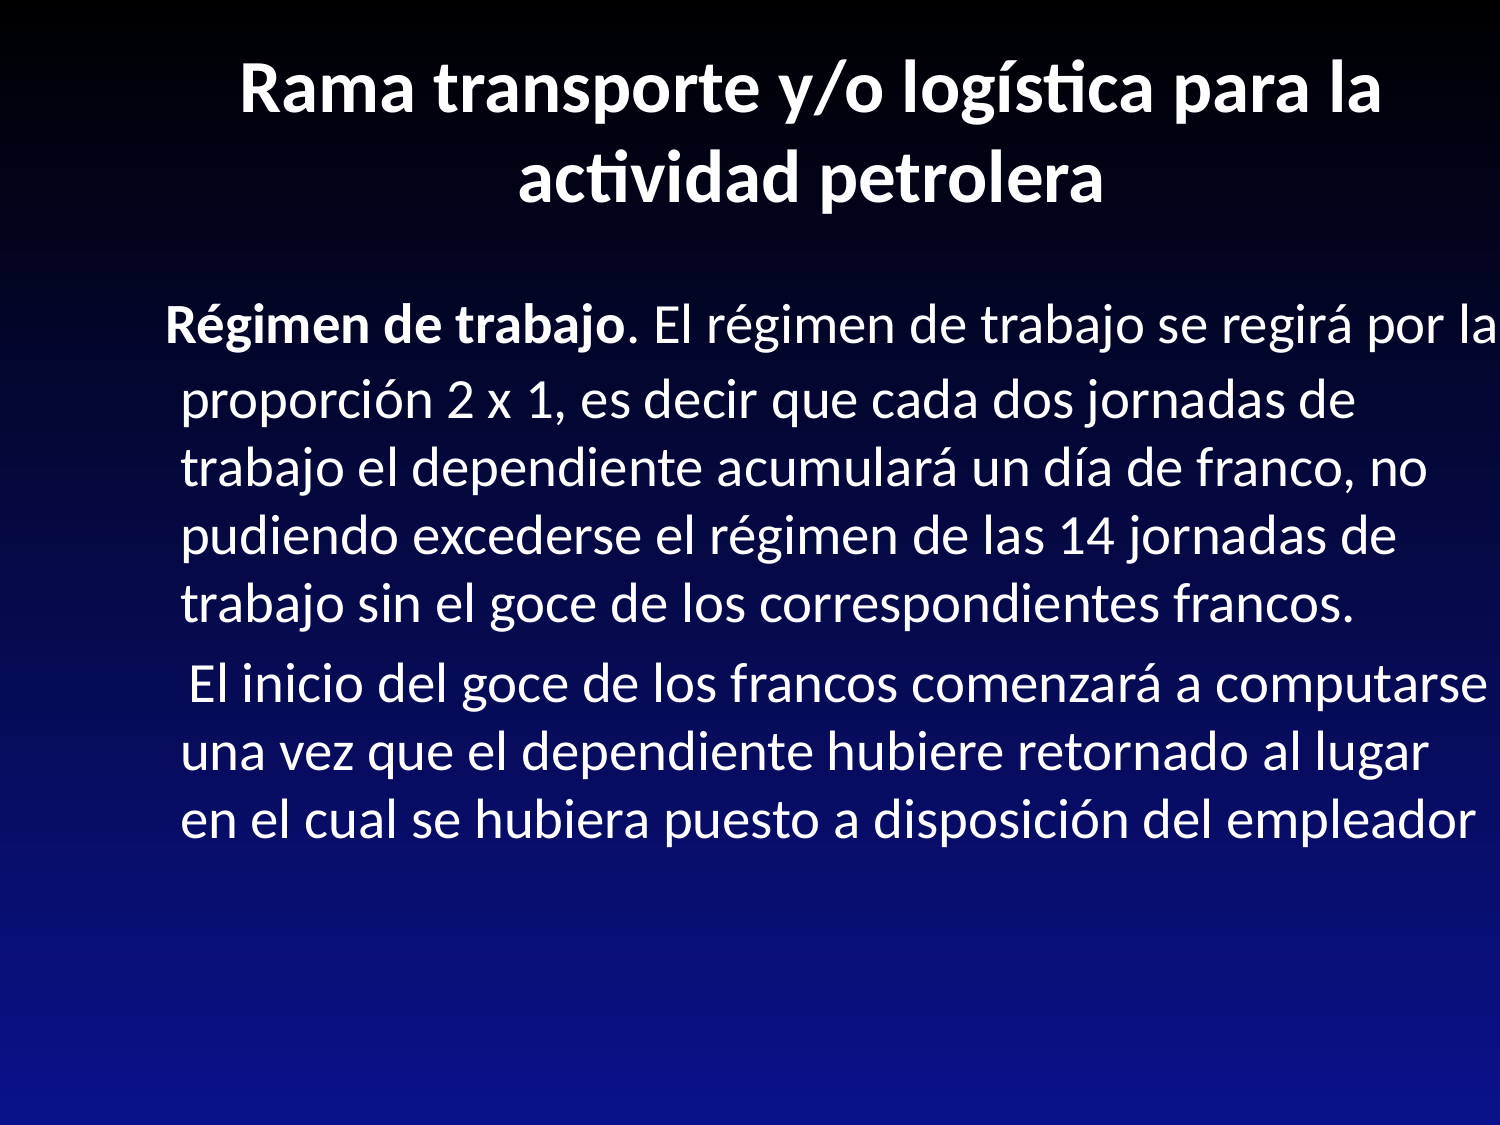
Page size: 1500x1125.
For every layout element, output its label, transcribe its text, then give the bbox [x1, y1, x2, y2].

title Rama transporte y/o logística para la actividad petrolera [124, 37, 1500, 192]
list Régimen de trabajo. El régimen de trabajo se regirá por la proporción 2 x 1, es decir que cada dos jornadas de trabajo el dependiente acumulará un día de franco, no pudiendo excederse el régimen de las 14 jornadas de trabajo sin el goce de los correspondientes francos. El inicio del goce de los francos comenzará a computarse una vez que el dependiente hubiere retornado al lugar en el cual se hubiera puesto a disposición del empleador [124, 252, 1500, 917]
